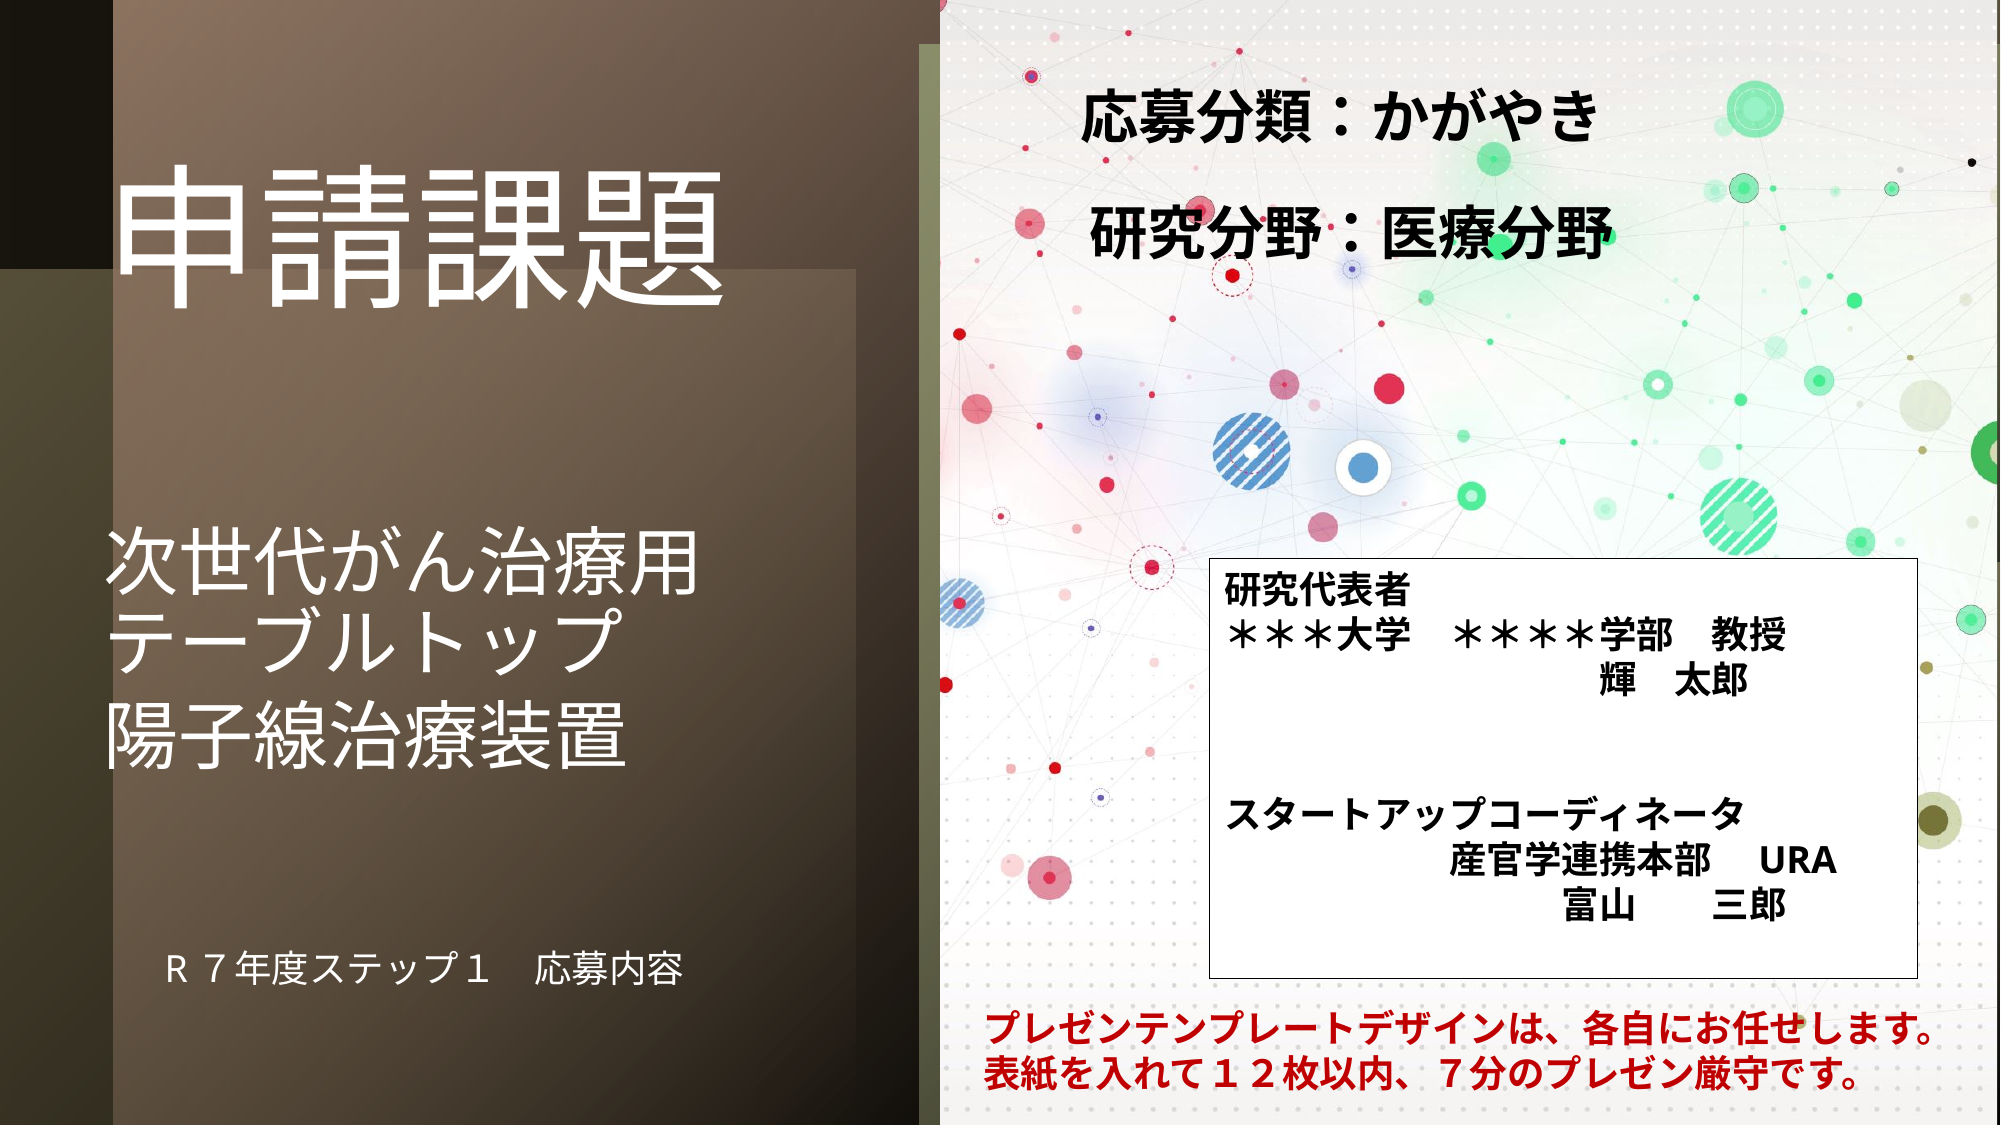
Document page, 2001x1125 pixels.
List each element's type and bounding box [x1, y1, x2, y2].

picture [939, 0, 1998, 1125]
text_box [0, 0, 939, 1125]
